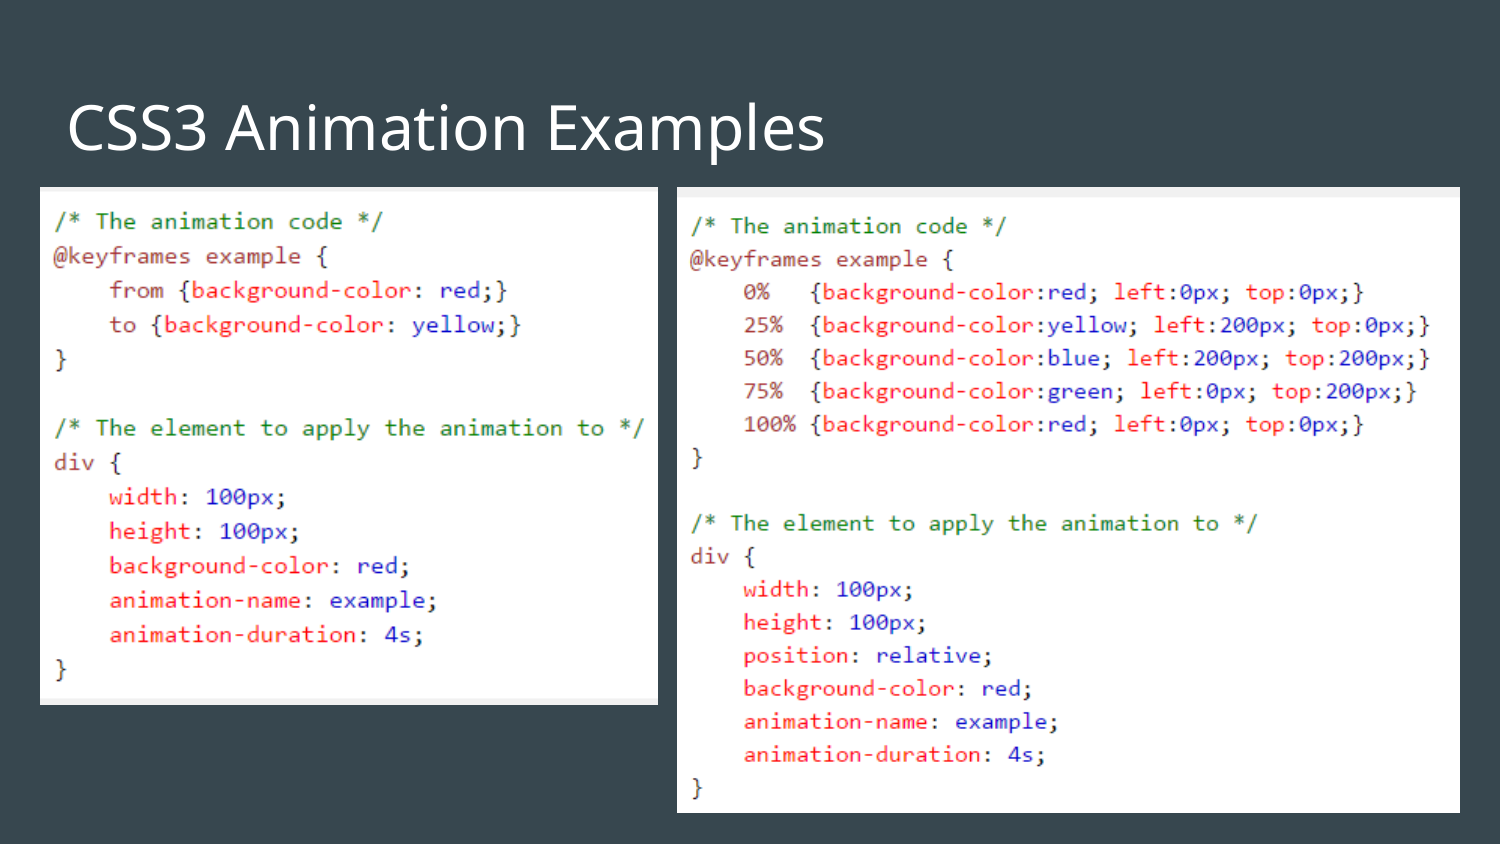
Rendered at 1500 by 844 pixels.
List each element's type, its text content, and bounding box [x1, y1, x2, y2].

title CSS3 Animation Examples [51, 72, 1449, 167]
picture [677, 186, 1460, 814]
picture [40, 186, 659, 705]
